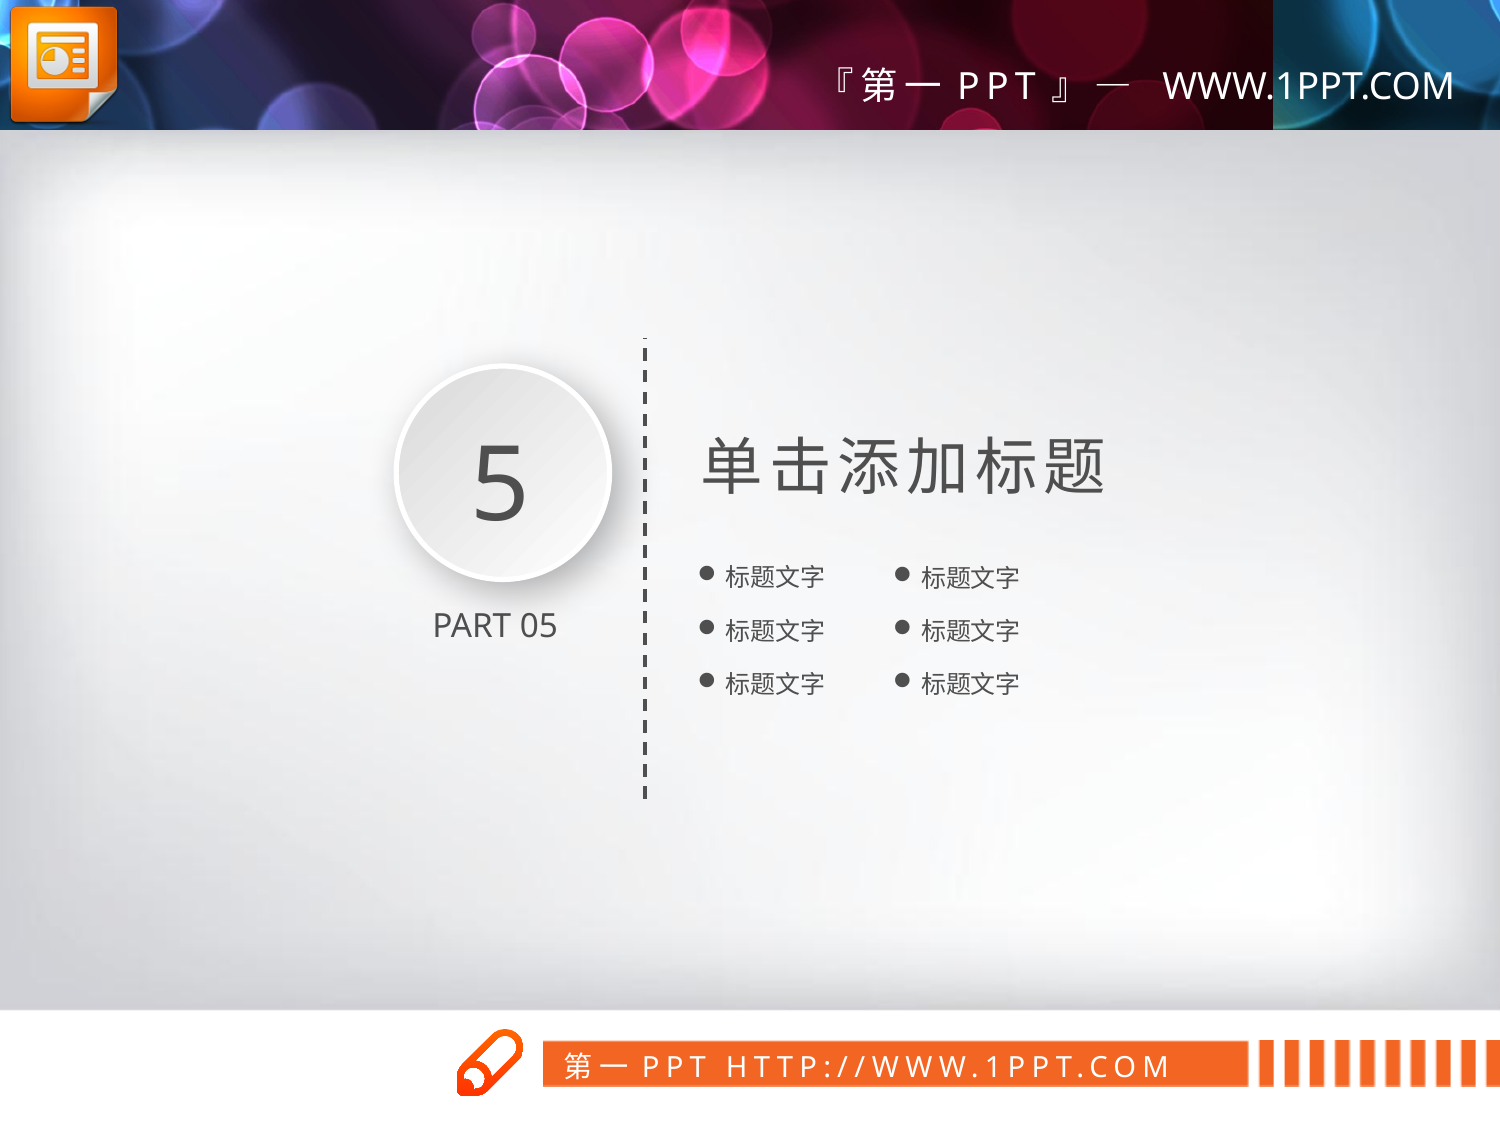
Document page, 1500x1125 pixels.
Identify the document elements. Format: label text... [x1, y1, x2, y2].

text_box [396, 366, 610, 580]
text_box 标题文字 [893, 615, 1223, 646]
text_box 5 [455, 409, 539, 549]
text_box 标题文字 [697, 615, 893, 646]
text_box 标题文字 [697, 668, 893, 699]
picture [543, 1040, 1500, 1087]
text_box 标题文字 [893, 668, 1223, 699]
picture [0, 0, 1500, 1012]
text_box 标题文字 [893, 562, 1223, 593]
text_box 单击添加标题 [685, 419, 1122, 510]
text_box 标题文字 [697, 561, 1028, 592]
text_box PART 05 [432, 603, 581, 644]
